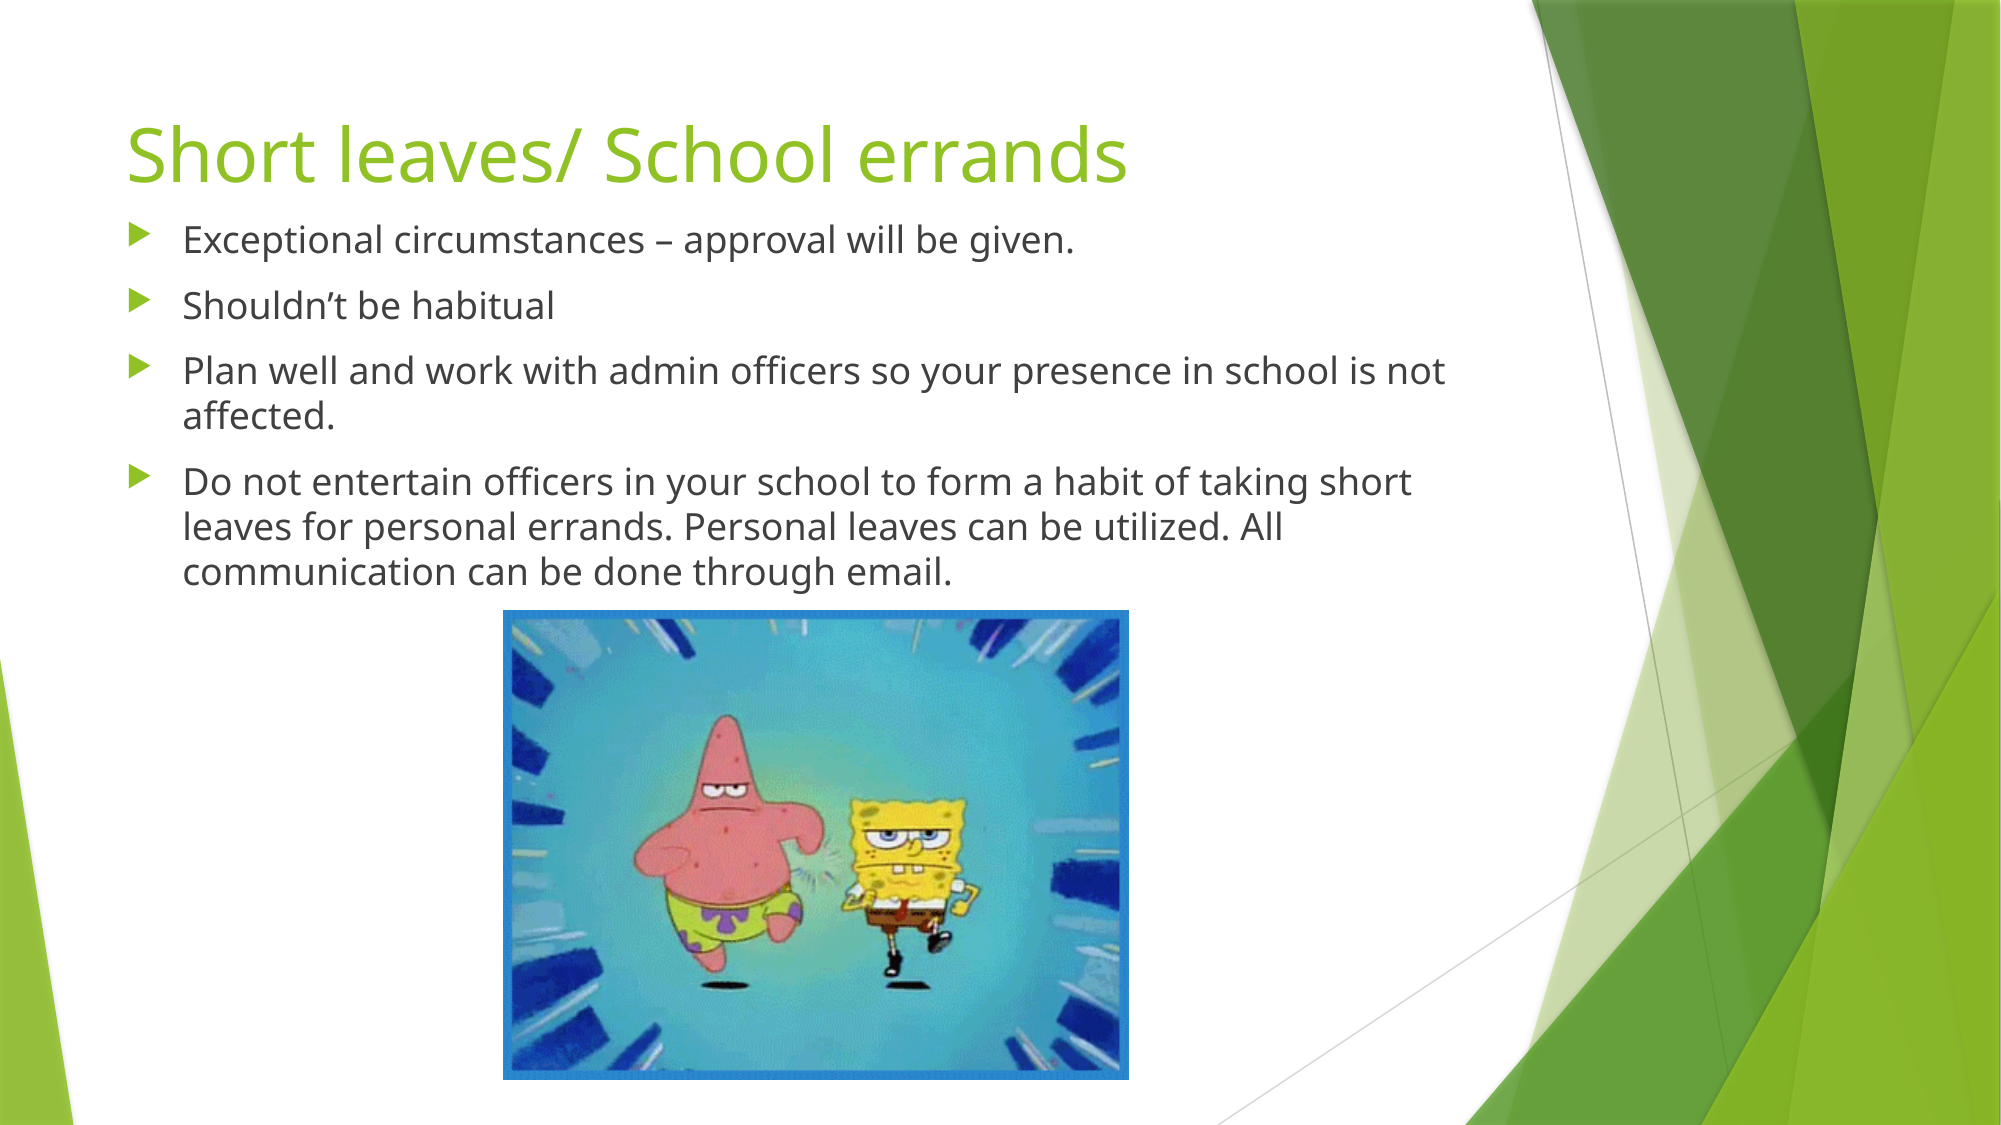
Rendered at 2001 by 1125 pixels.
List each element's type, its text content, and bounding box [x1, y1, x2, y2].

list Exceptional circumstances – approval will be given. Shouldn’t be habitual Plan well and work with admin officers so your presence in school is not affected. Do not entertain officers in your school to form a habit of taking short leaves for personal errands. Personal leaves can be utilized. All communication can be done through email. [111, 208, 1522, 845]
picture [503, 609, 1130, 1080]
title Short leaves/ School errands [111, 99, 1522, 208]
